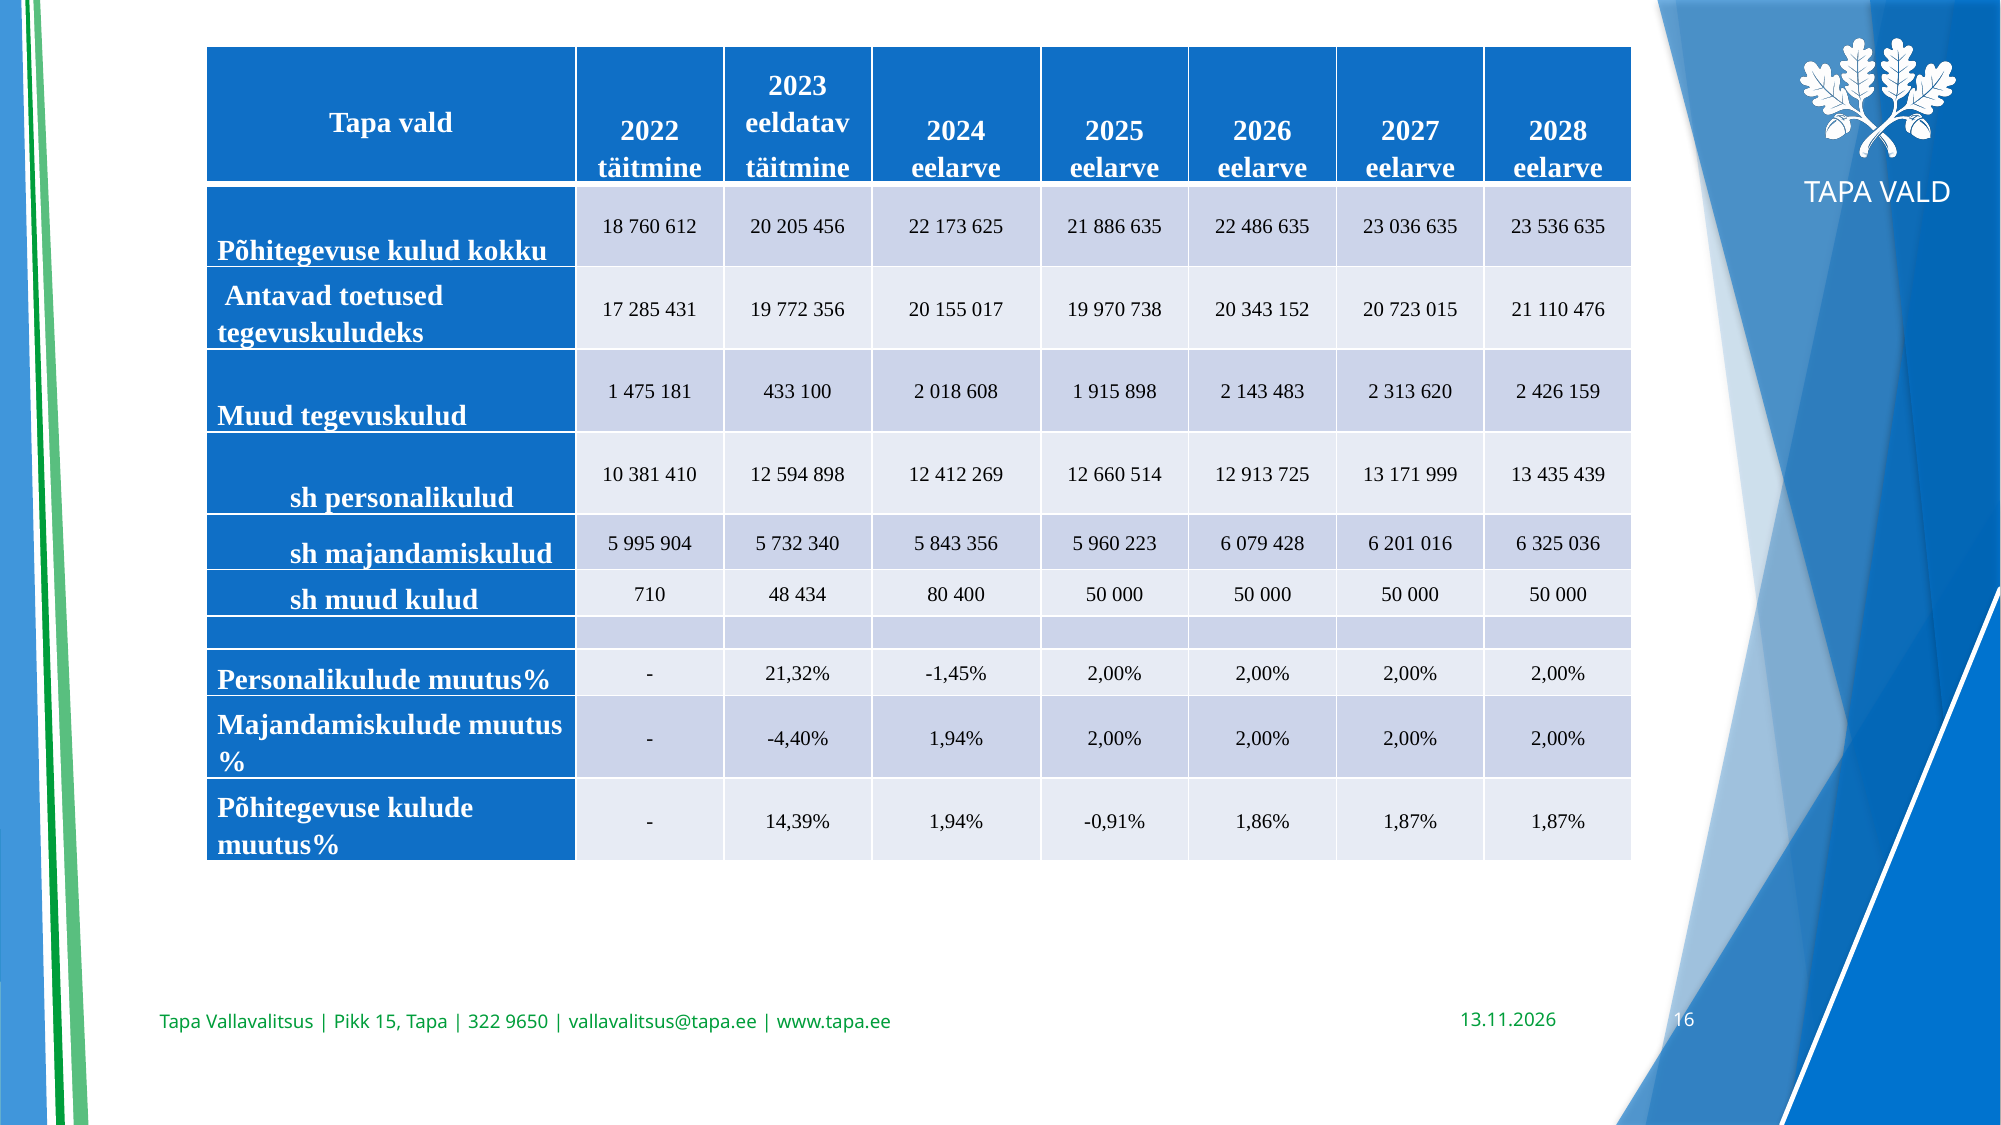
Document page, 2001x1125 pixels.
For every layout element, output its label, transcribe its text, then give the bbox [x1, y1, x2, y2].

table_cell 12 412 269 [873, 433, 1040, 513]
table_cell [1189, 617, 1336, 648]
table_cell 2 018 608 [873, 350, 1040, 431]
table_cell 12 913 725 [1189, 433, 1336, 513]
table_cell sh personalikulud [207, 433, 575, 513]
table_cell 5 843 356 [873, 515, 1040, 569]
table_cell 2,00% [1189, 696, 1336, 777]
table_cell 20 343 152 [1189, 267, 1336, 348]
table_cell - [577, 779, 723, 860]
table_cell 18 760 612 [577, 187, 723, 266]
table_cell 50 000 [1189, 570, 1336, 615]
table_cell 5 995 904 [577, 515, 723, 569]
table_cell 2,00% [1485, 696, 1631, 777]
table_cell [577, 617, 723, 648]
table_cell sh muud kulud [207, 570, 575, 615]
table_cell 50 000 [1042, 570, 1188, 615]
table_cell 13 171 999 [1337, 433, 1483, 513]
table_header 2022 täitmine [577, 47, 723, 181]
table_cell [1042, 617, 1188, 648]
table_cell 10 381 410 [577, 433, 723, 513]
table_cell 1,86% [1189, 779, 1336, 860]
table_cell Antavad toetused tegevuskuludeks [207, 267, 575, 348]
table_cell 50 000 [1485, 570, 1631, 615]
table_cell 433 100 [725, 350, 871, 431]
table_cell 5 732 340 [725, 515, 871, 569]
table_cell [1485, 617, 1631, 648]
table_cell 23 536 635 [1485, 187, 1631, 266]
table_header 2027 eelarve [1337, 47, 1483, 181]
table_cell 6 079 428 [1189, 515, 1336, 569]
table_cell 2 143 483 [1189, 350, 1336, 431]
table_cell 19 772 356 [725, 267, 871, 348]
table_header 2024 eelarve [873, 47, 1040, 181]
table_cell 710 [577, 570, 723, 615]
table_cell -0,91% [1042, 779, 1188, 860]
table_cell 2,00% [1042, 696, 1188, 777]
table_cell 19 970 738 [1042, 267, 1188, 348]
table_cell [1337, 617, 1483, 648]
table_header 2026 eelarve [1189, 47, 1336, 181]
table_cell 21 110 476 [1485, 267, 1631, 348]
table_cell -4,40% [725, 696, 871, 777]
table_cell 2,00% [1189, 650, 1336, 695]
table_cell 20 155 017 [873, 267, 1040, 348]
table_cell [725, 617, 871, 648]
table_cell 22 173 625 [873, 187, 1040, 266]
table_cell - [577, 650, 723, 695]
table_cell 22 486 635 [1189, 187, 1336, 266]
table_cell 6 325 036 [1485, 515, 1631, 569]
picture [1800, 38, 1956, 158]
table_cell 2 313 620 [1337, 350, 1483, 431]
table_cell 20 205 456 [725, 187, 871, 266]
table_cell -1,45% [873, 650, 1040, 695]
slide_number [1421, 990, 1572, 1051]
table_cell 13 435 439 [1485, 433, 1631, 513]
table_cell 50 000 [1337, 570, 1483, 615]
table_cell Majandamiskulude muutus% [207, 696, 575, 777]
table_cell [873, 617, 1040, 648]
table_cell 80 400 [873, 570, 1040, 615]
slide_number 16 [1597, 990, 1710, 1051]
table_cell 12 594 898 [725, 433, 871, 513]
table_cell Muud tegevuskulud [207, 350, 575, 431]
table_cell sh majandamiskulud [207, 515, 575, 569]
table_cell 48 434 [725, 570, 871, 615]
table_cell [207, 617, 575, 648]
table_cell 2,00% [1337, 696, 1483, 777]
table_cell 17 285 431 [577, 267, 723, 348]
table_cell 1 915 898 [1042, 350, 1188, 431]
table_cell Personalikulude muutus% [207, 650, 575, 695]
table_cell 2,00% [1485, 650, 1631, 695]
table_cell 2,00% [1042, 650, 1188, 695]
table_header 2025 eelarve [1042, 47, 1188, 181]
table_cell Põhitegevuse kulud kokku [207, 187, 575, 266]
table_cell Põhitegevuse kulude muutus% [207, 779, 575, 860]
table_cell 21 886 635 [1042, 187, 1188, 266]
table_cell 1,87% [1337, 779, 1483, 860]
table_header Tapa vald [207, 47, 575, 181]
table_cell 14,39% [725, 779, 871, 860]
table_cell 21,32% [725, 650, 871, 695]
footer Tapa Vallavalitsus | Pikk 15, Tapa | 322 9650 | vallavalitsus@tapa.ee | www.tapa.ee [144, 992, 1396, 1053]
table_header 2028 eelarve [1485, 47, 1631, 181]
table_cell - [577, 696, 723, 777]
table_cell 5 960 223 [1042, 515, 1188, 569]
table_cell 2,00% [1337, 650, 1483, 695]
table_cell 6 201 016 [1337, 515, 1483, 569]
table_cell 2 426 159 [1485, 350, 1631, 431]
table_cell 12 660 514 [1042, 433, 1188, 513]
table_cell 1 475 181 [577, 350, 723, 431]
table_cell 23 036 635 [1337, 187, 1483, 266]
table_cell 1,94% [873, 779, 1040, 860]
table_cell 1,94% [873, 696, 1040, 777]
table_cell 1,87% [1485, 779, 1631, 860]
table_header 2023 eeldatav täitmine [725, 47, 871, 181]
table_cell 20 723 015 [1337, 267, 1483, 348]
